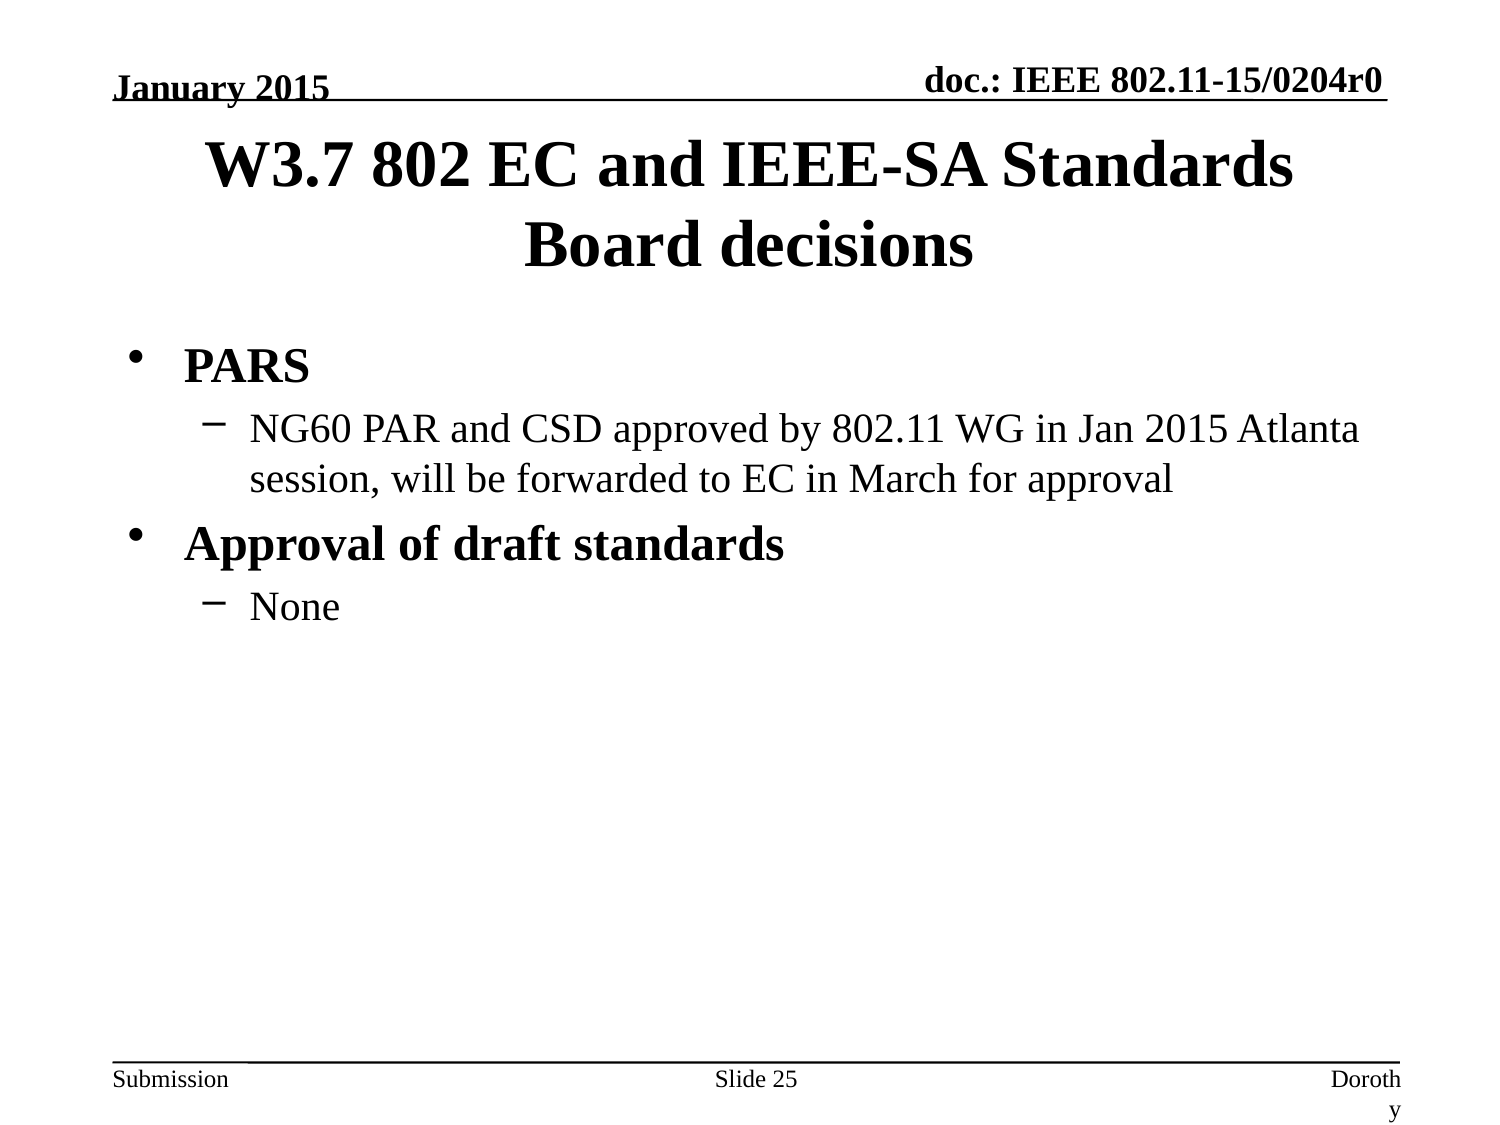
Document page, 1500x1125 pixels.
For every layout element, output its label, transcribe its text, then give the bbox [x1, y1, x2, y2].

title W3.7 802 EC and IEEE-SA Standards Board decisions [112, 112, 1388, 288]
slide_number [112, 62, 401, 109]
slide_number Slide 25 [712, 1061, 800, 1093]
list PARS NG60 PAR and CSD approved by 802.11 WG in Jan 2015 Atlanta session, will be forwarded to EC in March for approval Approval of draft standards None [112, 324, 1388, 1001]
footer Dorothy Stanley, Aruba Networks [1324, 1061, 1402, 1093]
